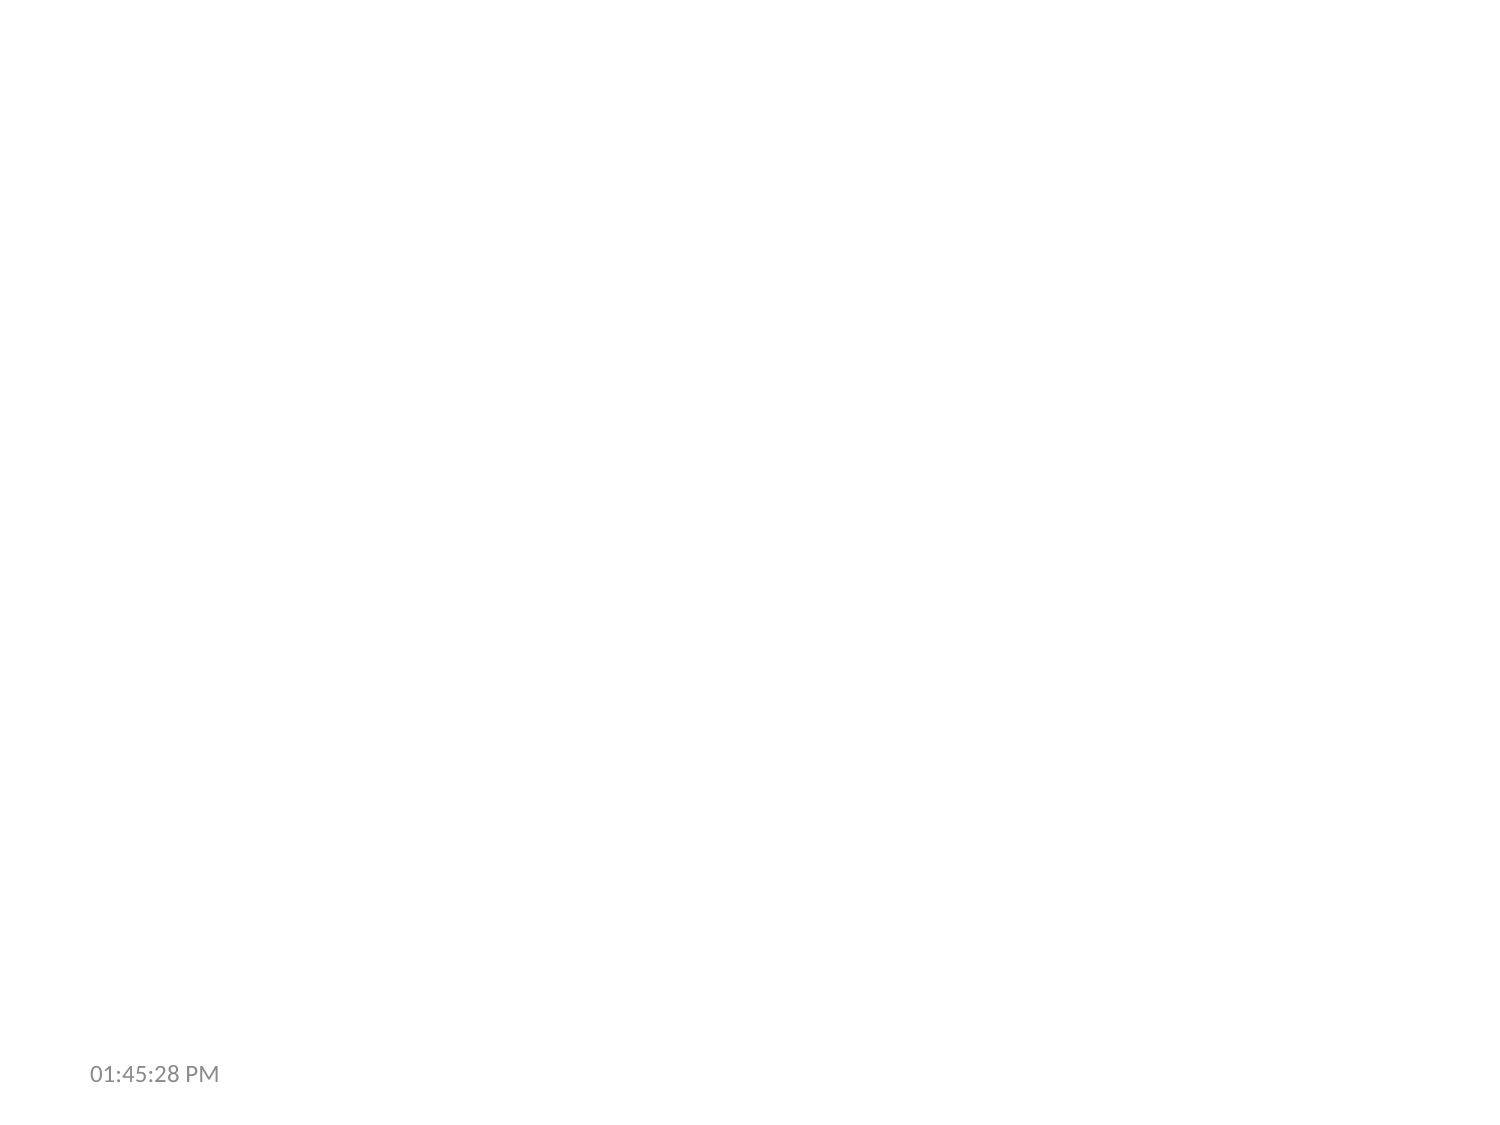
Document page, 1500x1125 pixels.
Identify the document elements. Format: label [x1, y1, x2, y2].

slide_number [75, 1042, 425, 1103]
